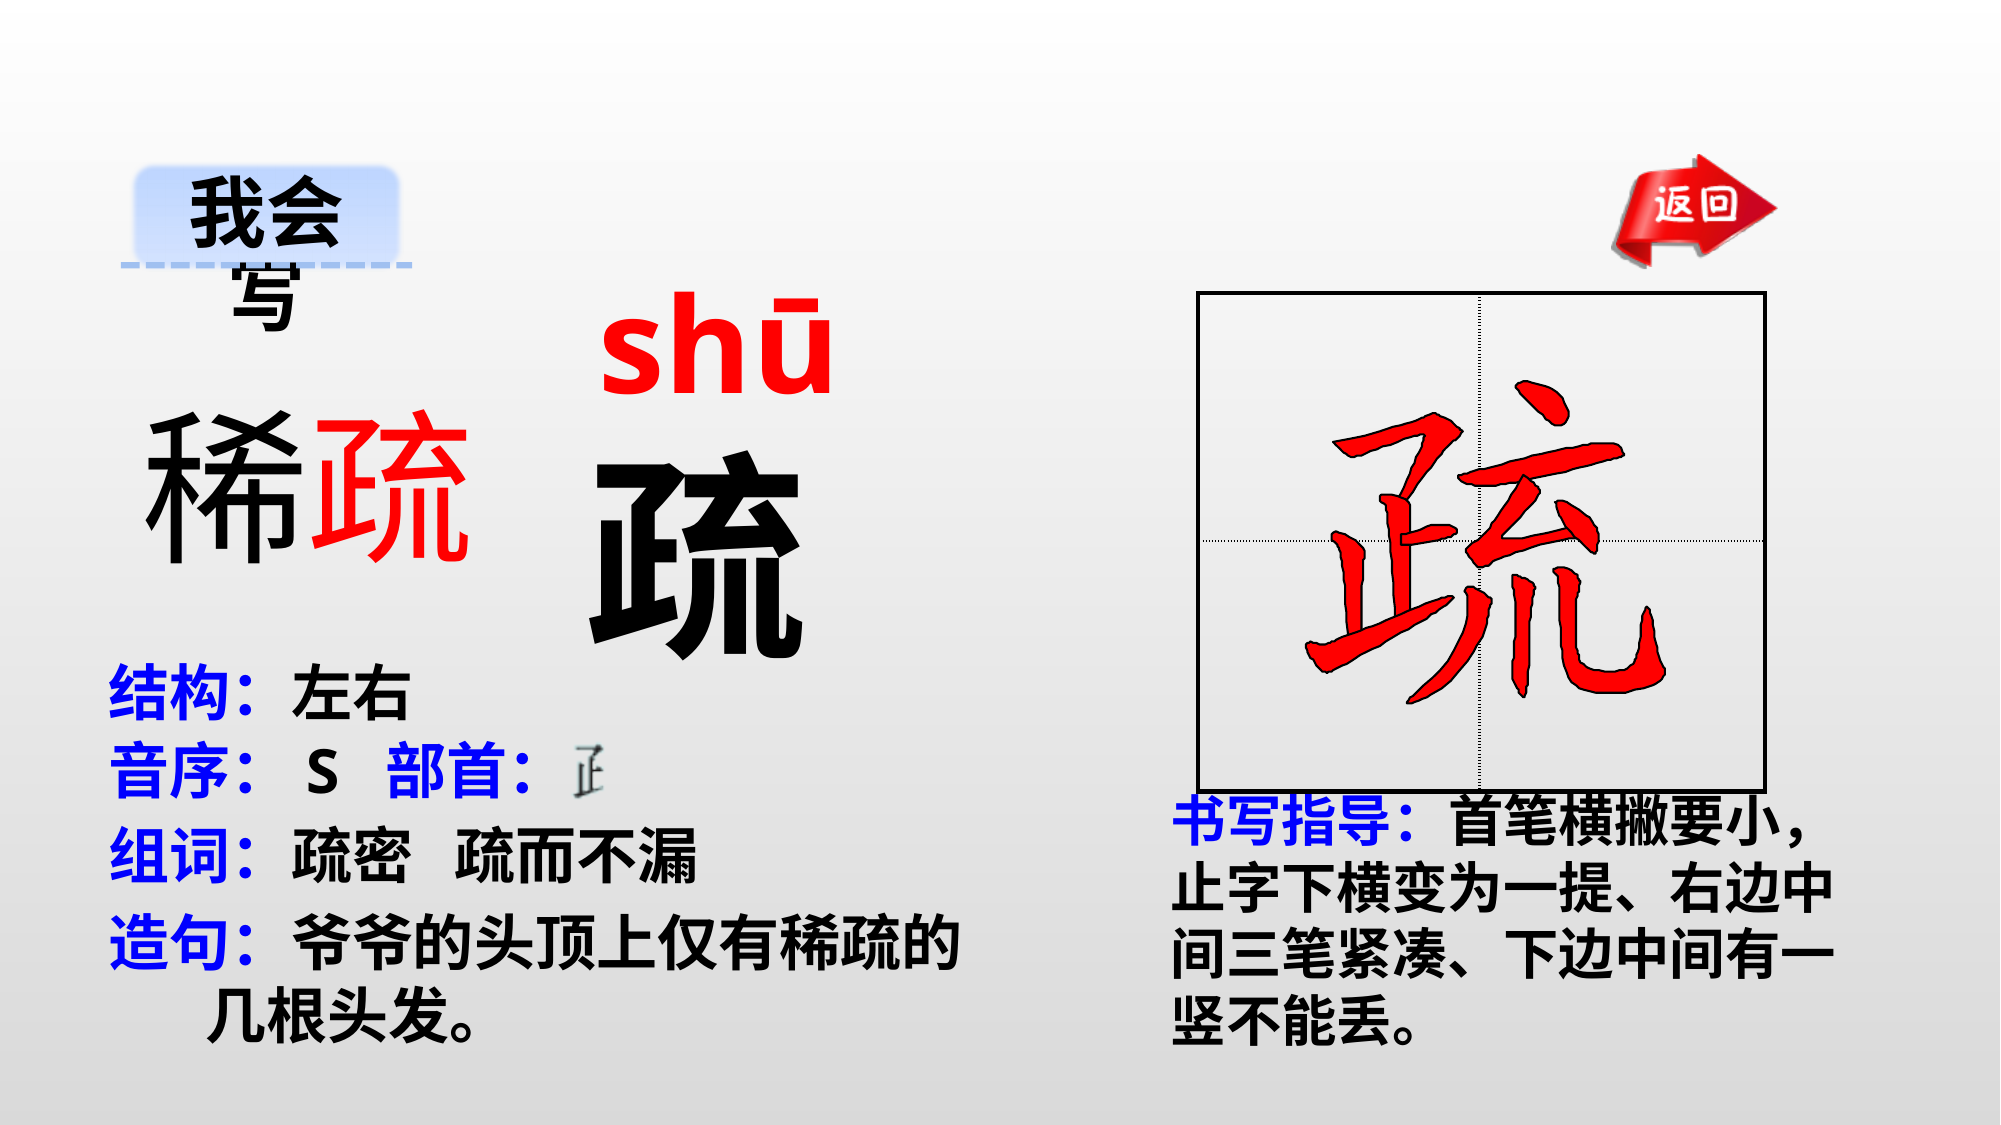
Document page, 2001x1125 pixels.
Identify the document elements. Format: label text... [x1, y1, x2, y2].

table_cell [1200, 541, 1479, 778]
table_cell [1479, 541, 1763, 778]
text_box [120, 161, 413, 273]
text_box 音序：S 部首： [93, 725, 729, 814]
text_box 组词：疏密 疏而不漏 [93, 810, 859, 896]
picture [556, 727, 637, 813]
text_box shū [548, 253, 1038, 428]
text_box [1406, 586, 1492, 704]
text_box 结构：左右 [93, 647, 606, 725]
picture [1616, 154, 1814, 267]
text_box 疏 [571, 428, 823, 694]
text_box [1553, 567, 1665, 693]
text_box 书写指导：首笔横撇要小，止字下横变为一提、右边中间三笔紧凑、下边中间有一竖不能丢。 [1155, 778, 1888, 1061]
text_box [1554, 500, 1599, 554]
text_box [1512, 574, 1536, 698]
text_box 造句：爷爷的头顶上仅有稀疏的 几根头发。 [93, 896, 1005, 1059]
text_box [1458, 443, 1625, 486]
text_box [1465, 474, 1575, 568]
table_header [1200, 295, 1479, 541]
text_box [1515, 381, 1569, 426]
text_box [1379, 494, 1411, 616]
text_box [1305, 596, 1454, 674]
text_box 稀疏 [126, 376, 571, 592]
table_header [1479, 295, 1763, 541]
text_box [1332, 413, 1463, 500]
text_box [1331, 531, 1365, 634]
text_box [1401, 525, 1457, 545]
